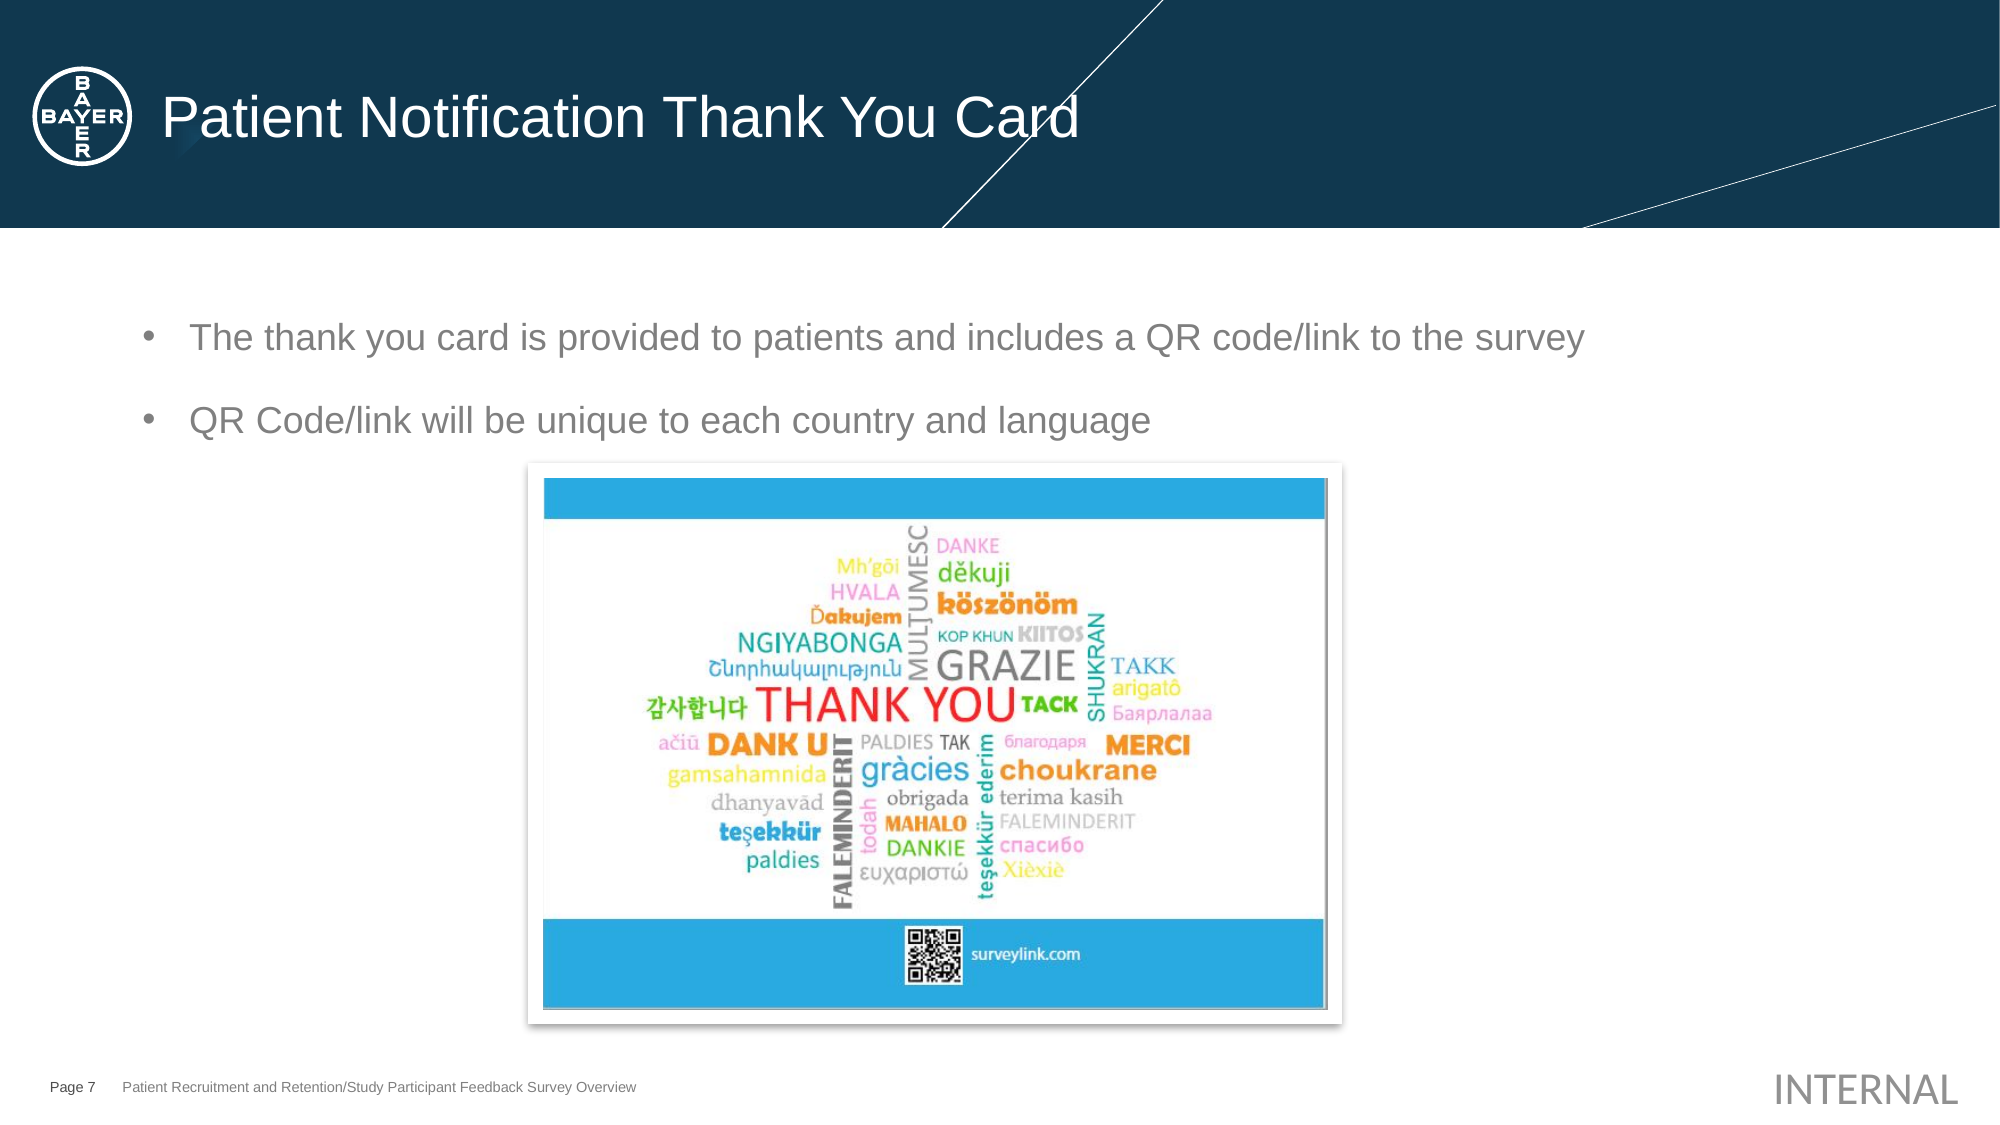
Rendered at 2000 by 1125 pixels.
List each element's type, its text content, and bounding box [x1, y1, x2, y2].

title Patient Notification Thank You Card [161, 43, 1933, 185]
footer Patient Recruitment and Retention/Study Participant Feedback Survey Overview [122, 1077, 1540, 1096]
picture [542, 477, 1328, 1011]
slide_number Page 7 [40, 1077, 105, 1096]
list The thank you card is provided to patients and includes a QR code/link to the survey QR Code/link will be unique to each country and language [142, 313, 1914, 389]
